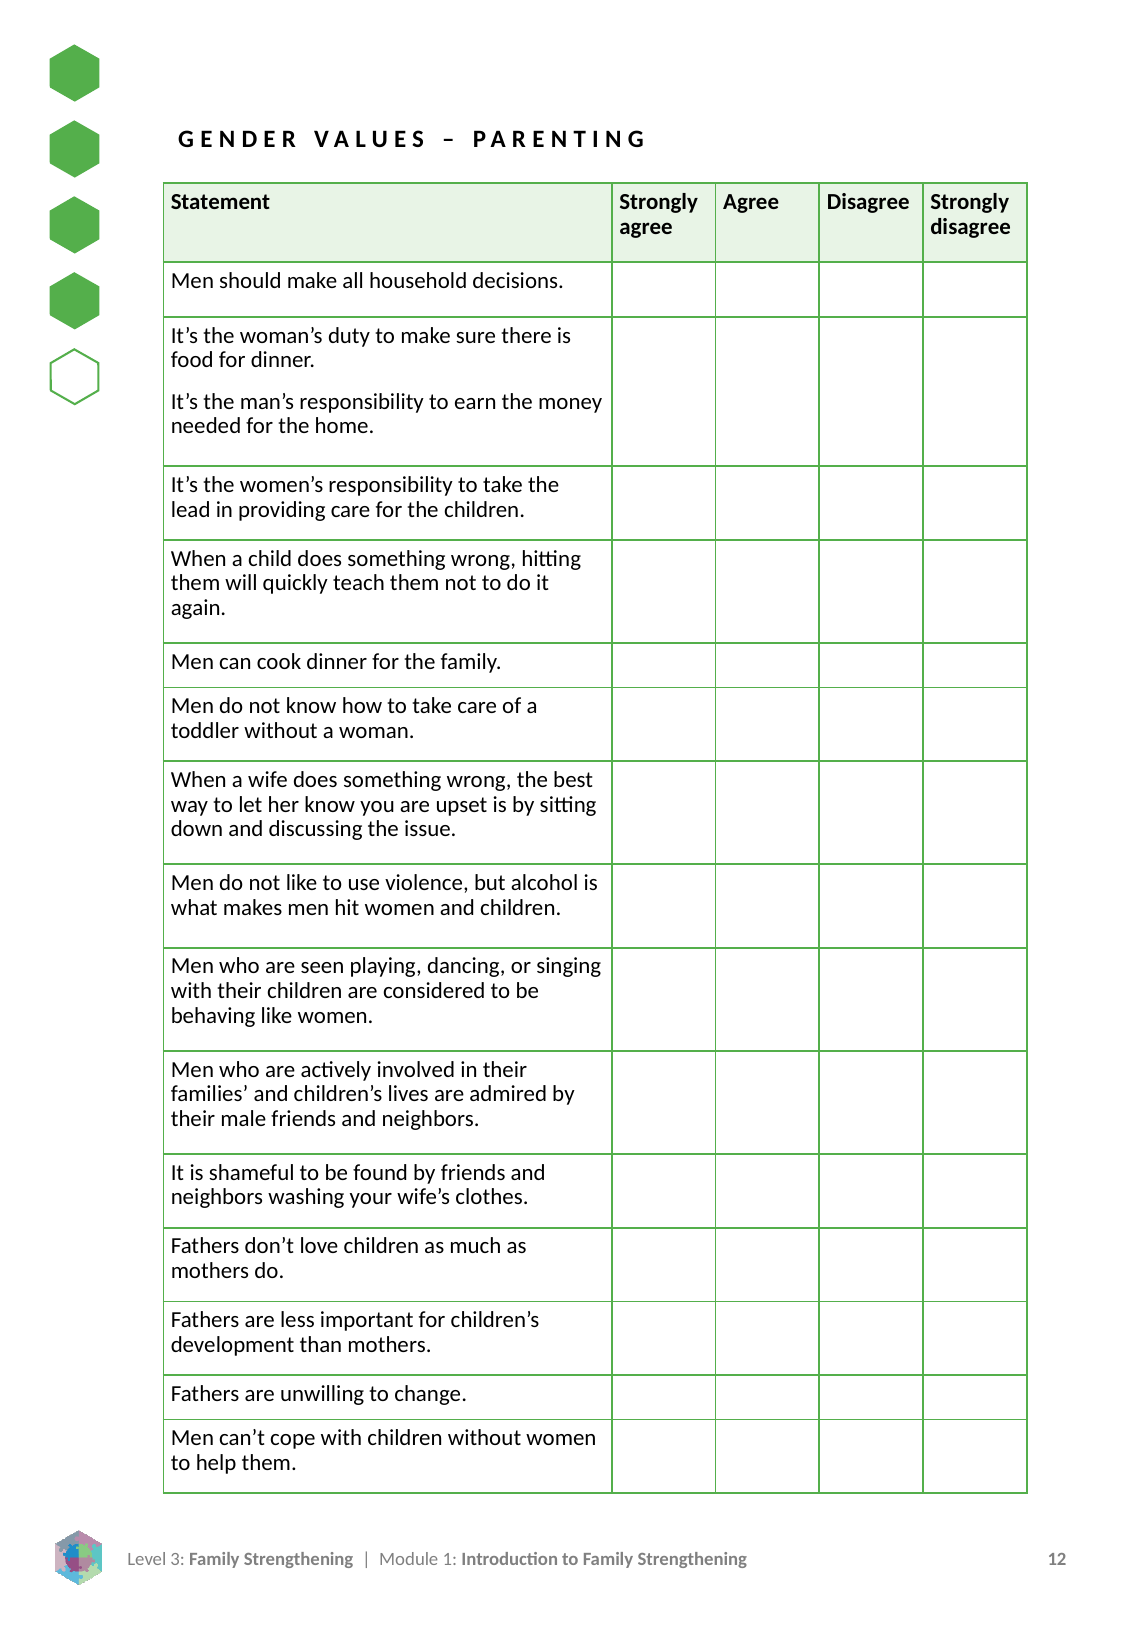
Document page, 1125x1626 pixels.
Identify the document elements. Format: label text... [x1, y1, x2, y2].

table_cell Men who are actively involved in their families’ and children’s lives are admired by their male friends and neighbors. [164, 1052, 611, 1153]
table_cell [613, 541, 715, 642]
table_cell It’s the woman’s duty to make sure there is food for dinner. It’s the man’s responsibility to earn the money needed for the home. [164, 318, 611, 465]
table_cell [924, 263, 1026, 316]
table_cell [613, 1302, 715, 1374]
table_cell [820, 1376, 922, 1419]
table_cell [924, 644, 1026, 687]
table_cell [820, 541, 922, 642]
table_cell [924, 541, 1026, 642]
table_cell [820, 467, 922, 539]
table_cell [820, 1229, 922, 1301]
table_cell [924, 949, 1026, 1050]
text_box [49, 44, 100, 102]
table_cell Men do not know how to take care of a toddler without a woman. [164, 688, 611, 760]
table_cell [820, 644, 922, 687]
table_cell [613, 1229, 715, 1301]
table_cell [613, 762, 715, 863]
table_cell [820, 1420, 922, 1492]
table_cell [716, 644, 818, 687]
text_box [49, 120, 100, 178]
table_cell [613, 1155, 715, 1227]
table_cell [613, 688, 715, 760]
table_cell [716, 1229, 818, 1301]
text_box [49, 272, 100, 330]
table_cell [924, 762, 1026, 863]
table_cell Fathers are unwilling to change. [164, 1376, 611, 1419]
table_cell Fathers don’t love children as much as mothers do. [164, 1229, 611, 1301]
table_header Agree [716, 184, 818, 261]
table_cell Men who are seen playing, dancing, or singing with their children are considered to be behaving like women. [164, 949, 611, 1050]
table_cell [924, 1155, 1026, 1227]
table_cell [613, 318, 715, 465]
table_cell When a child does something wrong, hitting them will quickly teach them not to do it again. [164, 541, 611, 642]
table_cell [924, 1229, 1026, 1301]
table_cell [820, 865, 922, 947]
table_cell [613, 865, 715, 947]
table_cell [924, 1052, 1026, 1153]
table_header Strongly agree [613, 184, 715, 261]
table_cell [613, 1420, 715, 1492]
table_cell [716, 949, 818, 1050]
table_cell [716, 762, 818, 863]
table_cell [613, 1376, 715, 1419]
table_cell [716, 263, 818, 316]
table_cell [613, 467, 715, 539]
table_cell [820, 1302, 922, 1374]
table_cell It is shameful to be found by friends and neighbors washing your wife’s clothes. [164, 1155, 611, 1227]
table_header Statement [164, 184, 611, 261]
table_cell Fathers are less important for children’s development than mothers. [164, 1302, 611, 1374]
table_cell [820, 1052, 922, 1153]
table_cell [716, 1302, 818, 1374]
table_cell [716, 1052, 818, 1153]
table_cell [613, 949, 715, 1050]
table_cell [716, 688, 818, 760]
table_cell [716, 467, 818, 539]
table_cell [716, 541, 818, 642]
table_cell It’s the women’s responsibility to take the lead in providing care for the children. [164, 467, 611, 539]
table_cell Men can cook dinner for the family. [164, 644, 611, 687]
table_cell [924, 1376, 1026, 1419]
table_cell [924, 688, 1026, 760]
text_box [49, 196, 100, 254]
table_cell [924, 318, 1026, 465]
table_cell [924, 1420, 1026, 1492]
table_cell [820, 688, 922, 760]
table_cell [820, 263, 922, 316]
table_cell [924, 467, 1026, 539]
table_cell [820, 762, 922, 863]
table_cell [613, 1052, 715, 1153]
text_box [49, 348, 100, 406]
table_cell [820, 1155, 922, 1227]
table_cell [716, 1155, 818, 1227]
table_cell [613, 263, 715, 316]
table_cell [716, 1420, 818, 1492]
picture [55, 1530, 102, 1585]
table_cell [613, 644, 715, 687]
table_cell [820, 949, 922, 1050]
table_cell [716, 1376, 818, 1419]
table_cell Men can’t cope with children without women to help them. [164, 1420, 611, 1492]
table_cell When a wife does something wrong, the best way to let her know you are upset is by sitting down and discussing the issue. [164, 762, 611, 863]
table_header Strongly disagree [924, 184, 1026, 261]
table_cell [924, 865, 1026, 947]
table_cell [716, 318, 818, 465]
table_cell Men do not like to use violence, but alcohol is what makes men hit women and children. [164, 865, 611, 947]
table_cell Men should make all household decisions. [164, 263, 611, 316]
table_cell [820, 318, 922, 465]
table_cell [924, 1302, 1026, 1374]
text_box GENDER VALUES – PARENTING [163, 114, 1027, 160]
table_cell [716, 865, 818, 947]
table_header Disagree [820, 184, 922, 261]
